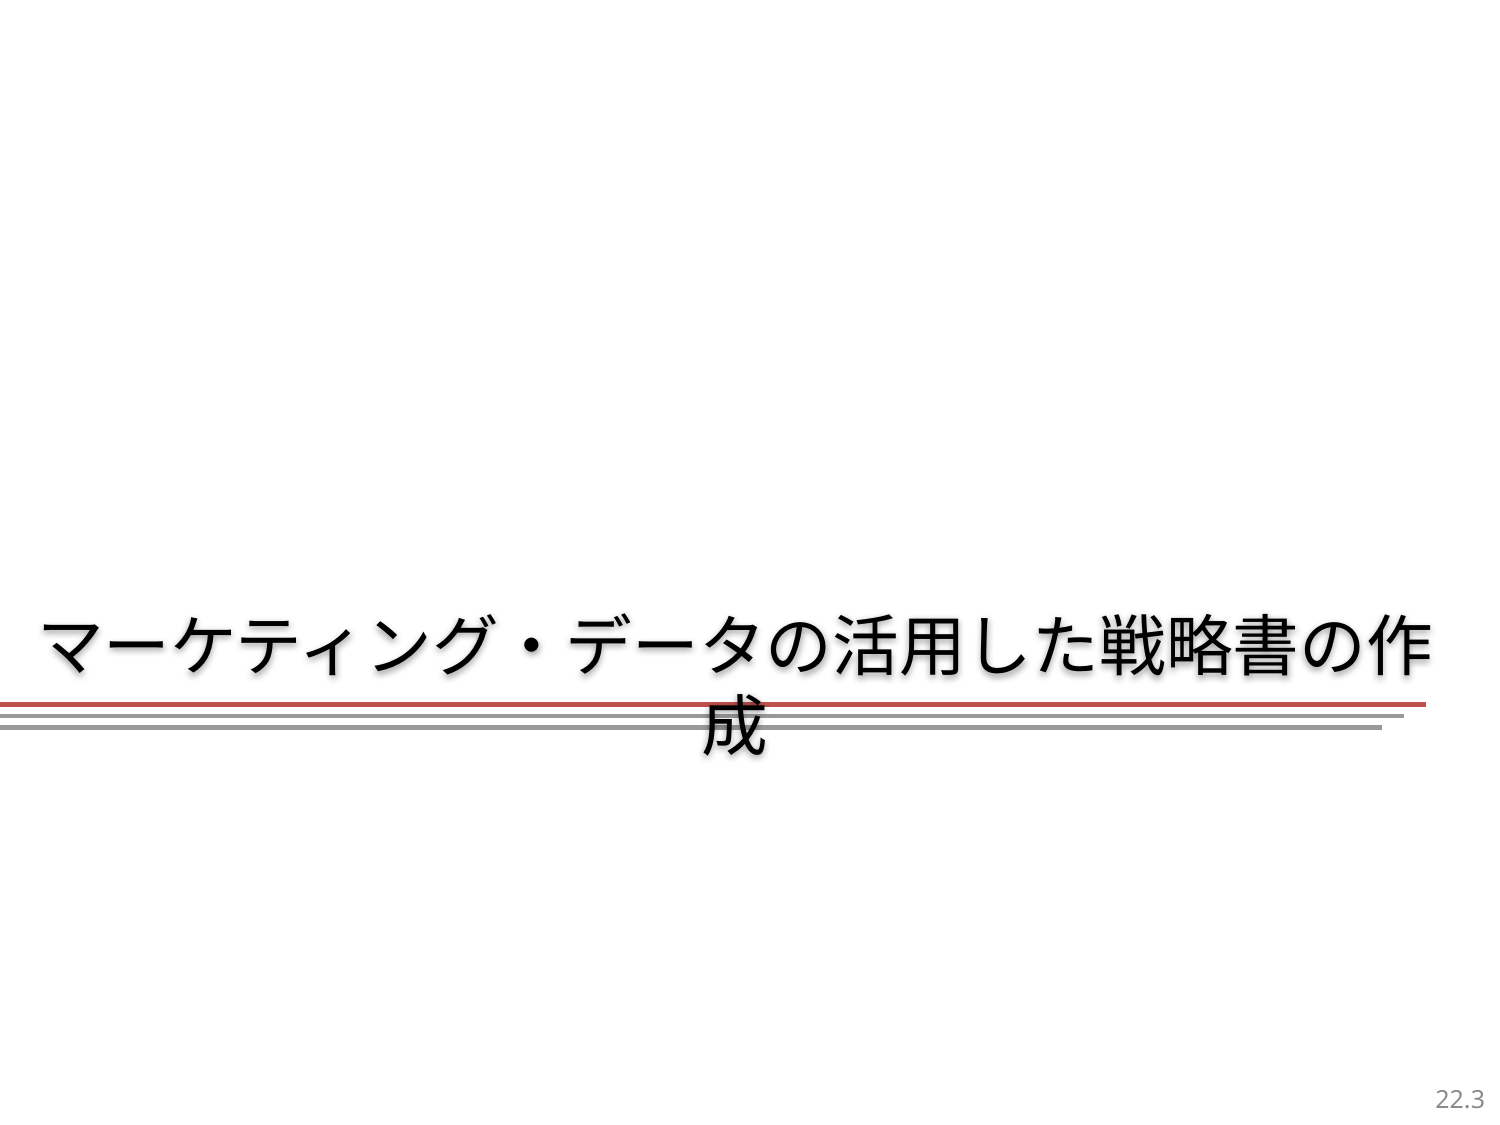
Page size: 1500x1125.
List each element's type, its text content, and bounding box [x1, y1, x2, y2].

text_box マーケティング・データの活用した戦略書の作成 [18, 596, 1452, 772]
slide_number 2 [1381, 1065, 1500, 1125]
